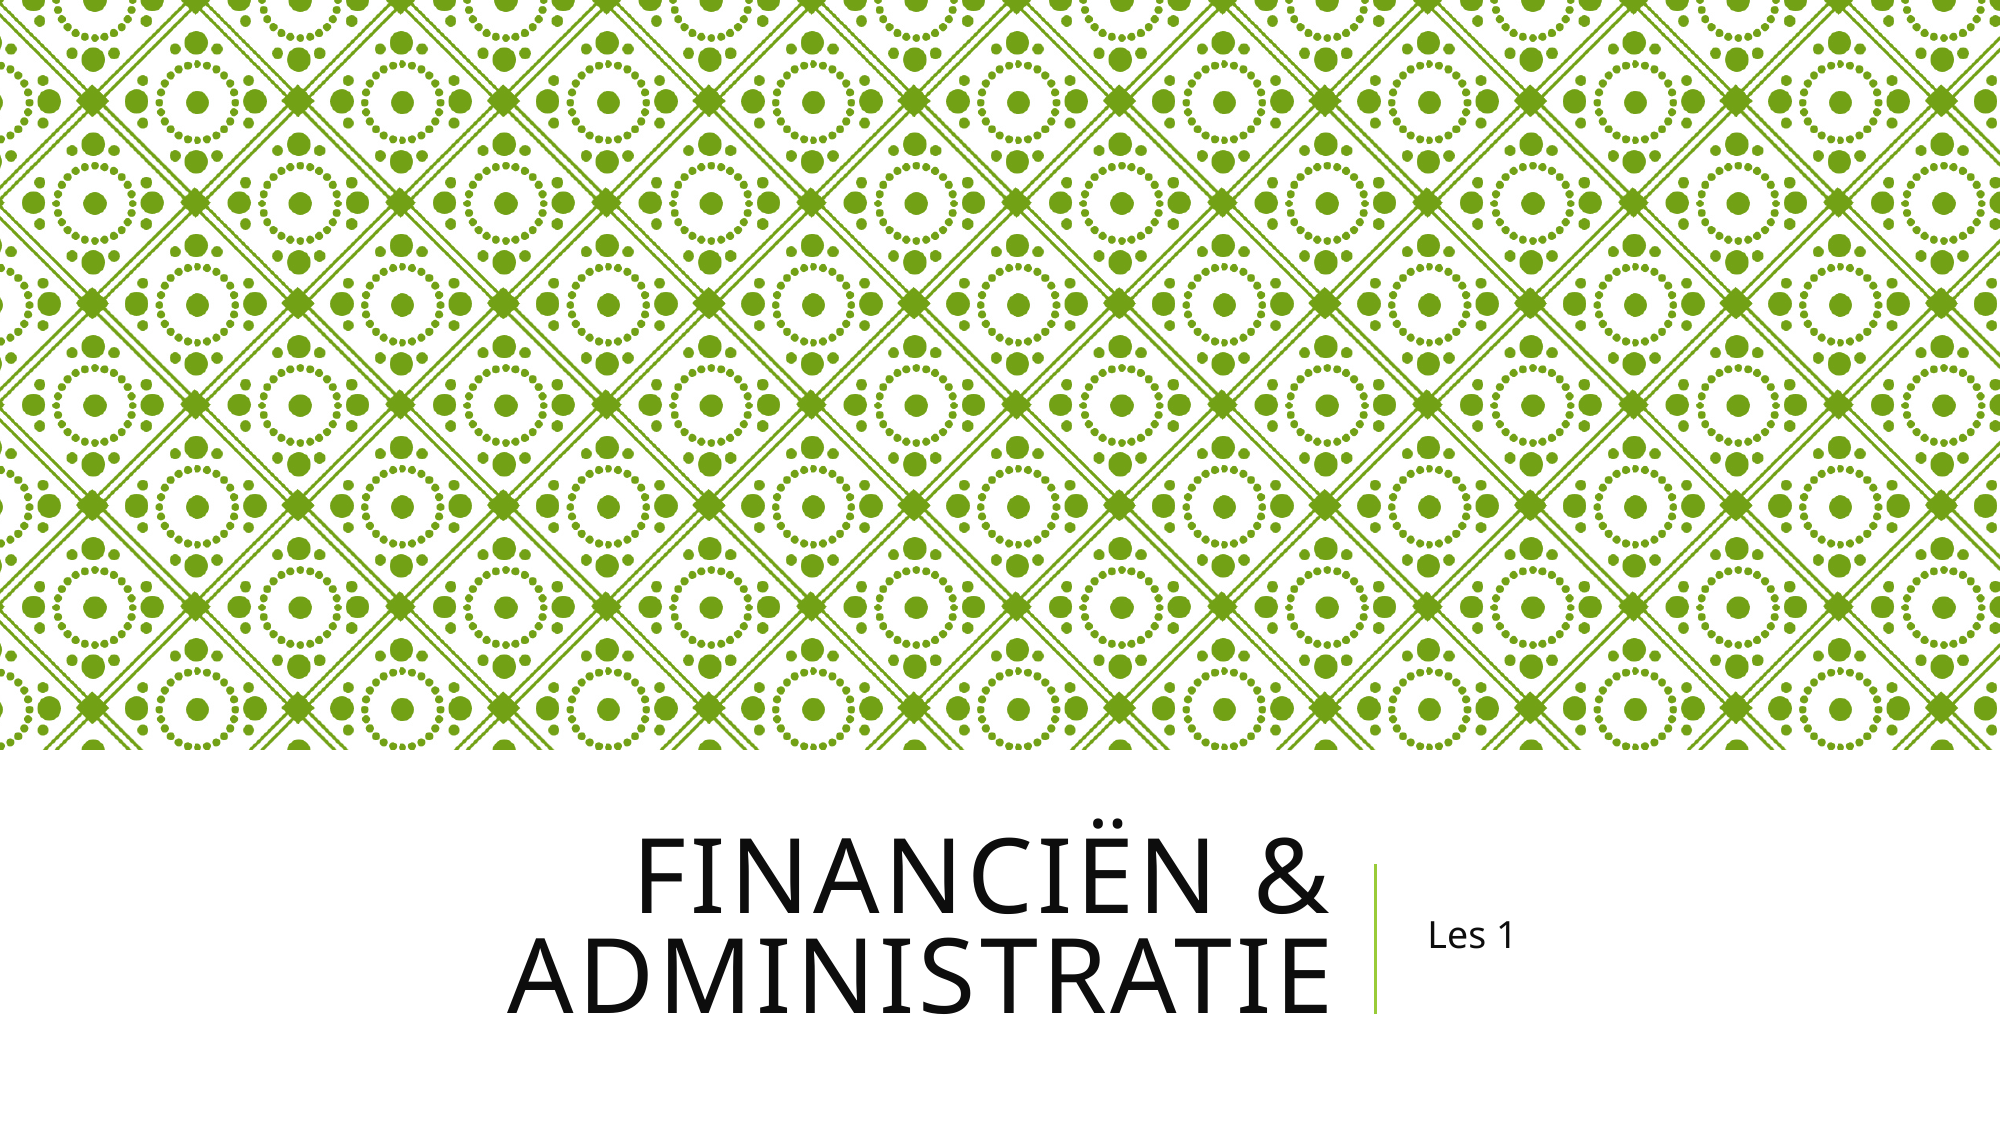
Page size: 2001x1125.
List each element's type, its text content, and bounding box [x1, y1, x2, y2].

title Financiën & administratie [75, 813, 1350, 1054]
subtitle Les 1 [1412, 813, 1938, 1054]
